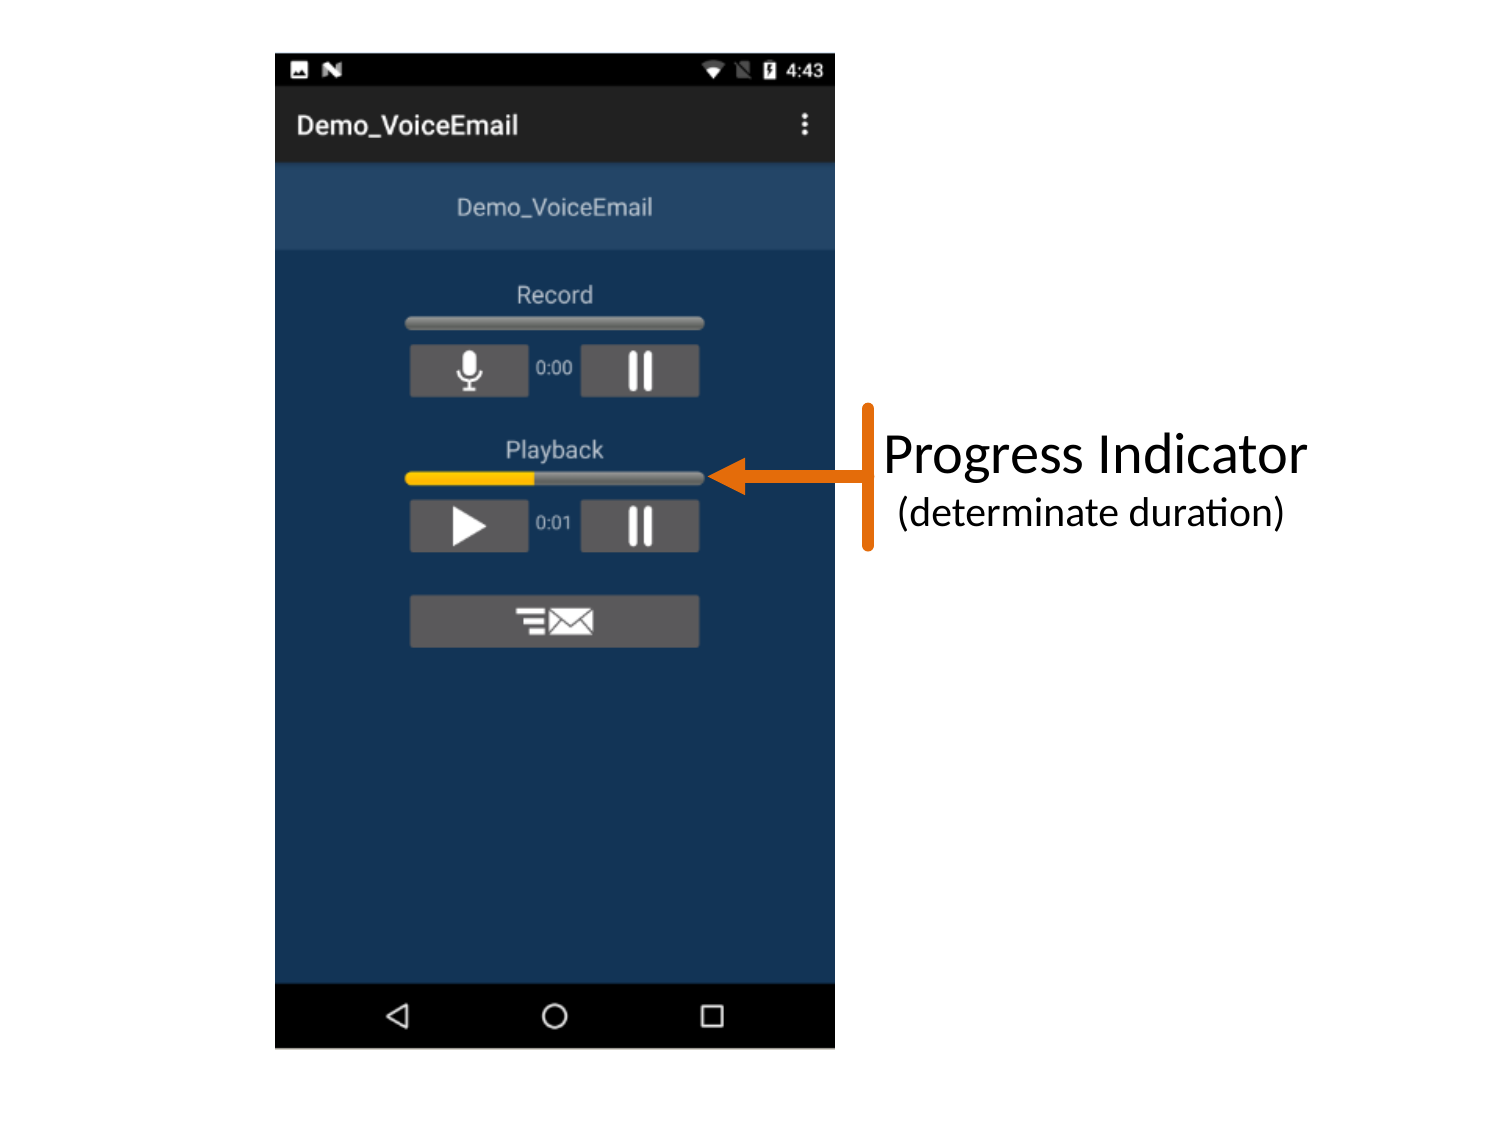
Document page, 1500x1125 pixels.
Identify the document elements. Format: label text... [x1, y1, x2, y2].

text_box Progress Indicator (determinate duration) [874, 407, 1333, 543]
picture [275, 52, 835, 1050]
